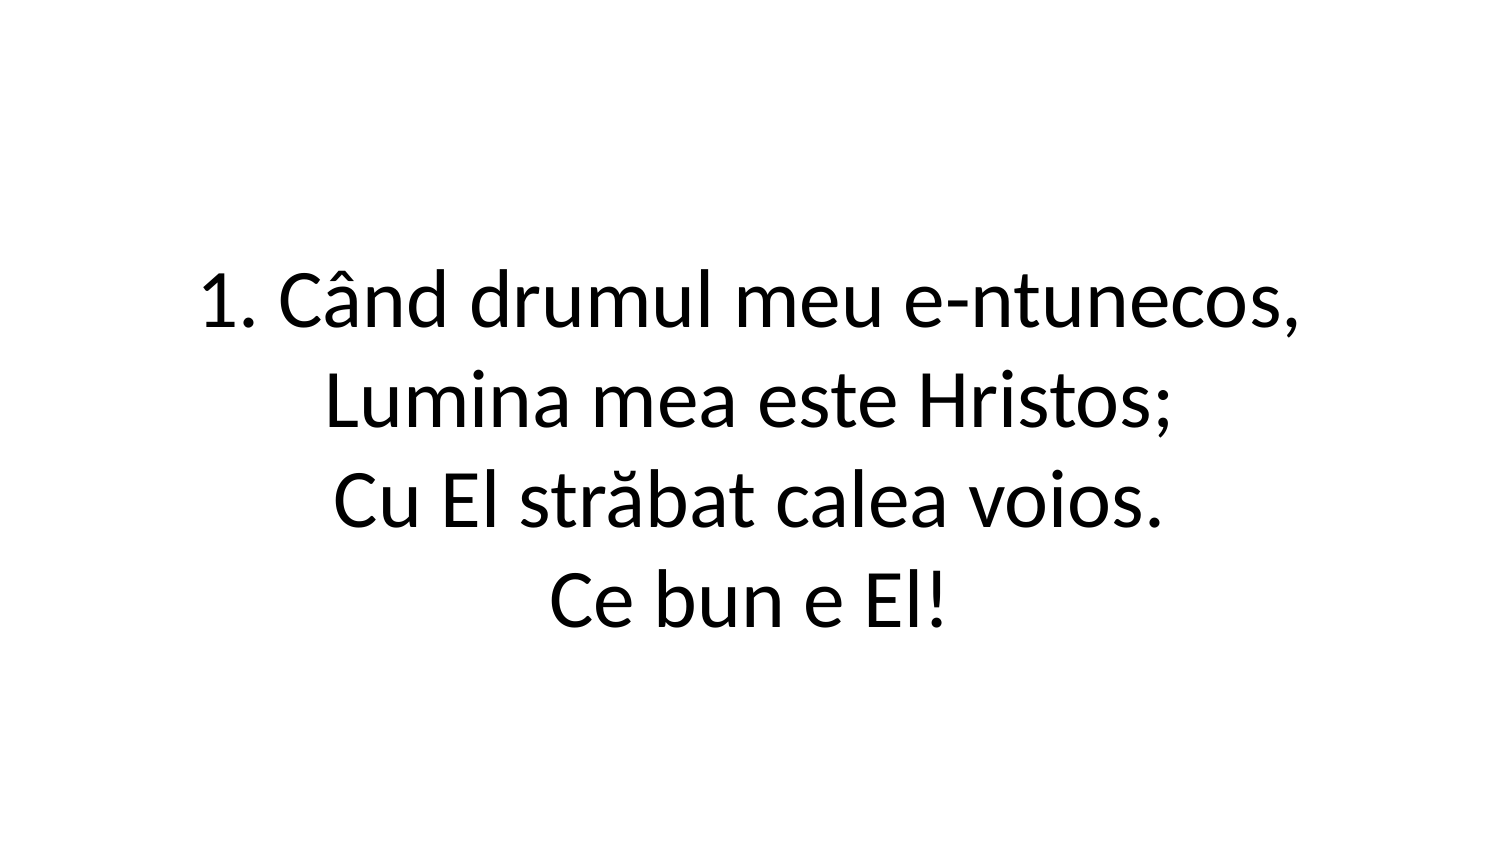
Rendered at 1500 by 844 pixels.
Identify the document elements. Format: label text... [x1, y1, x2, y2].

text_box 1. Când drumul meu e-ntunecos, Lumina mea este Hristos; Cu El străbat calea voios. Ce bun e El! [181, 192, 1319, 652]
